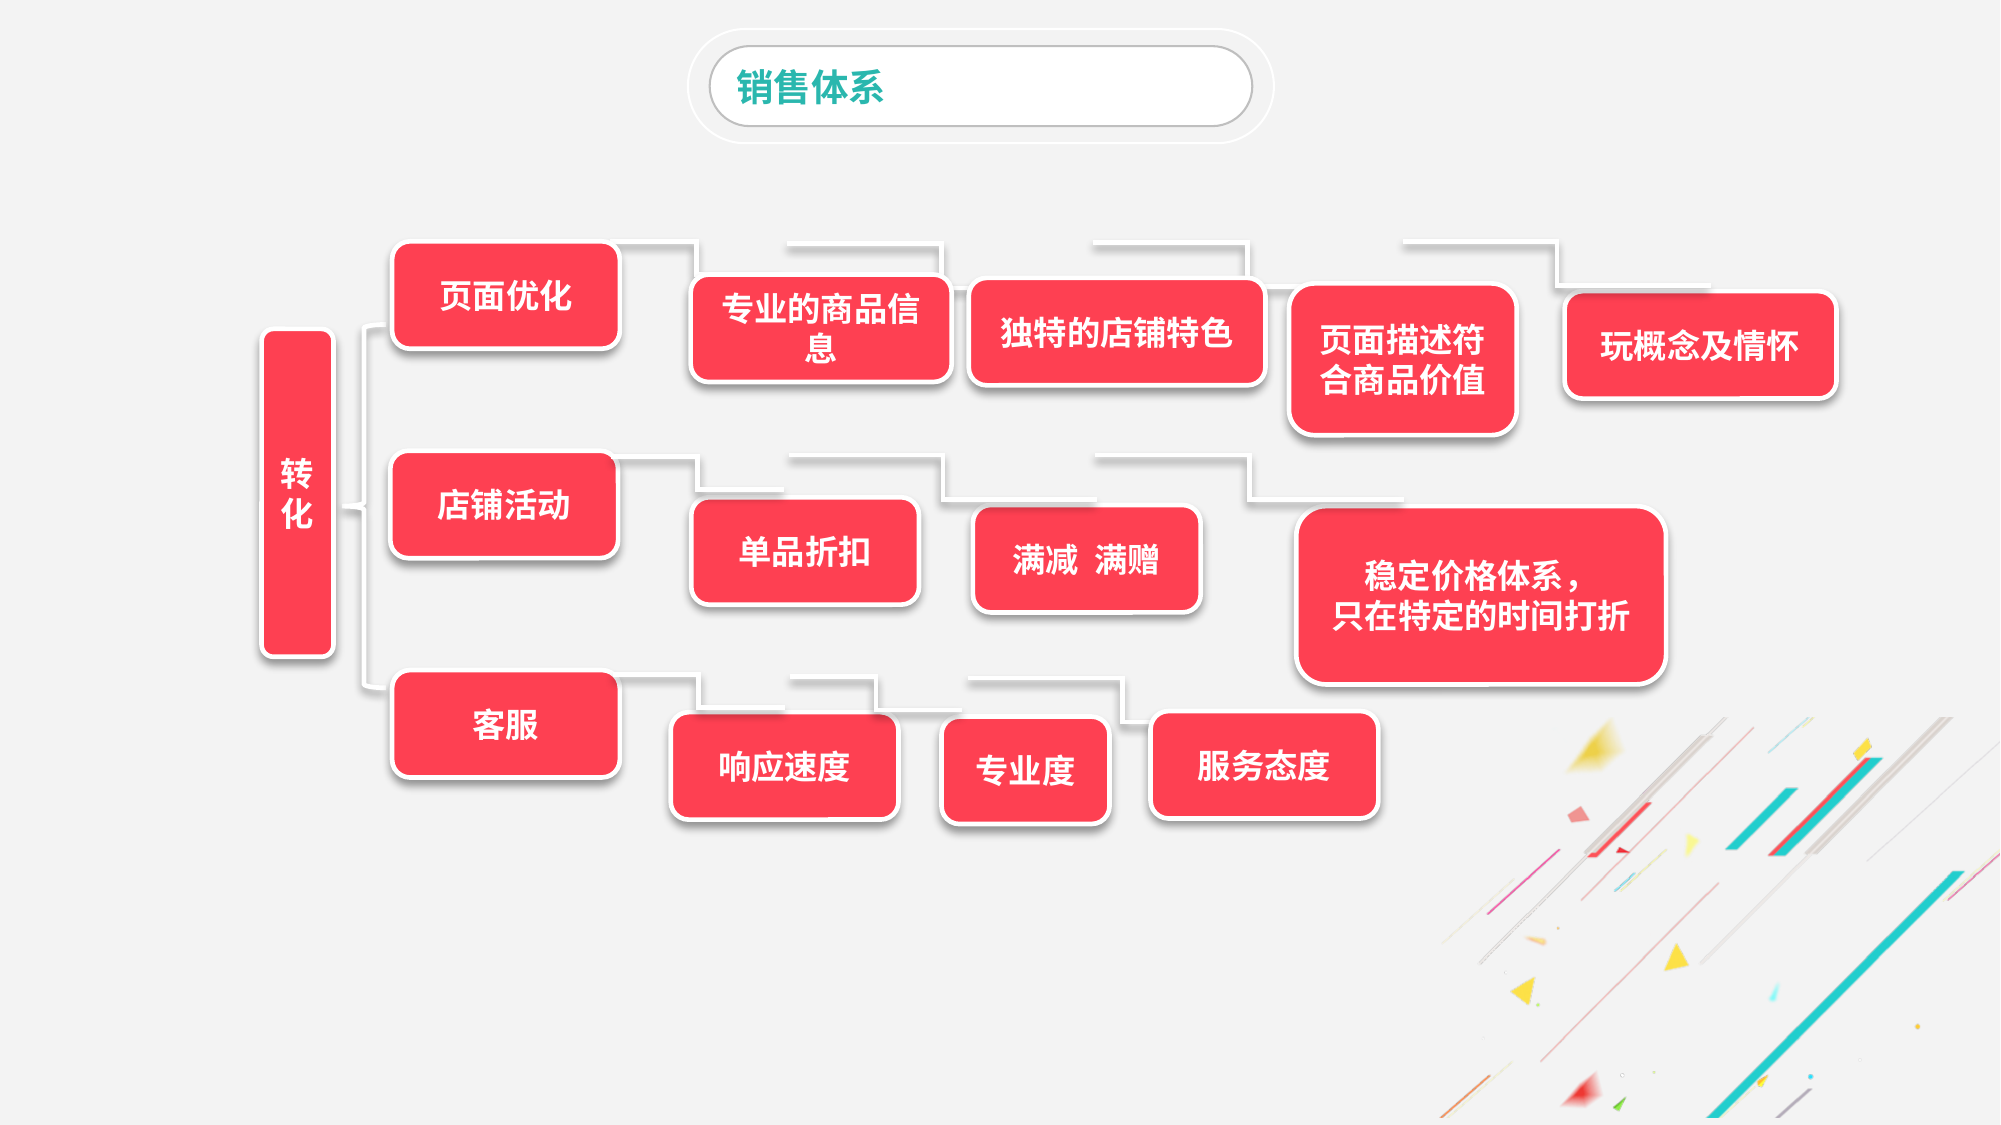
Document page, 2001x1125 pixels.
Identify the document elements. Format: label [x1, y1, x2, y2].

picture [0, 0, 2001, 1125]
text_box [687, 29, 1275, 144]
text_box [261, 241, 1837, 825]
